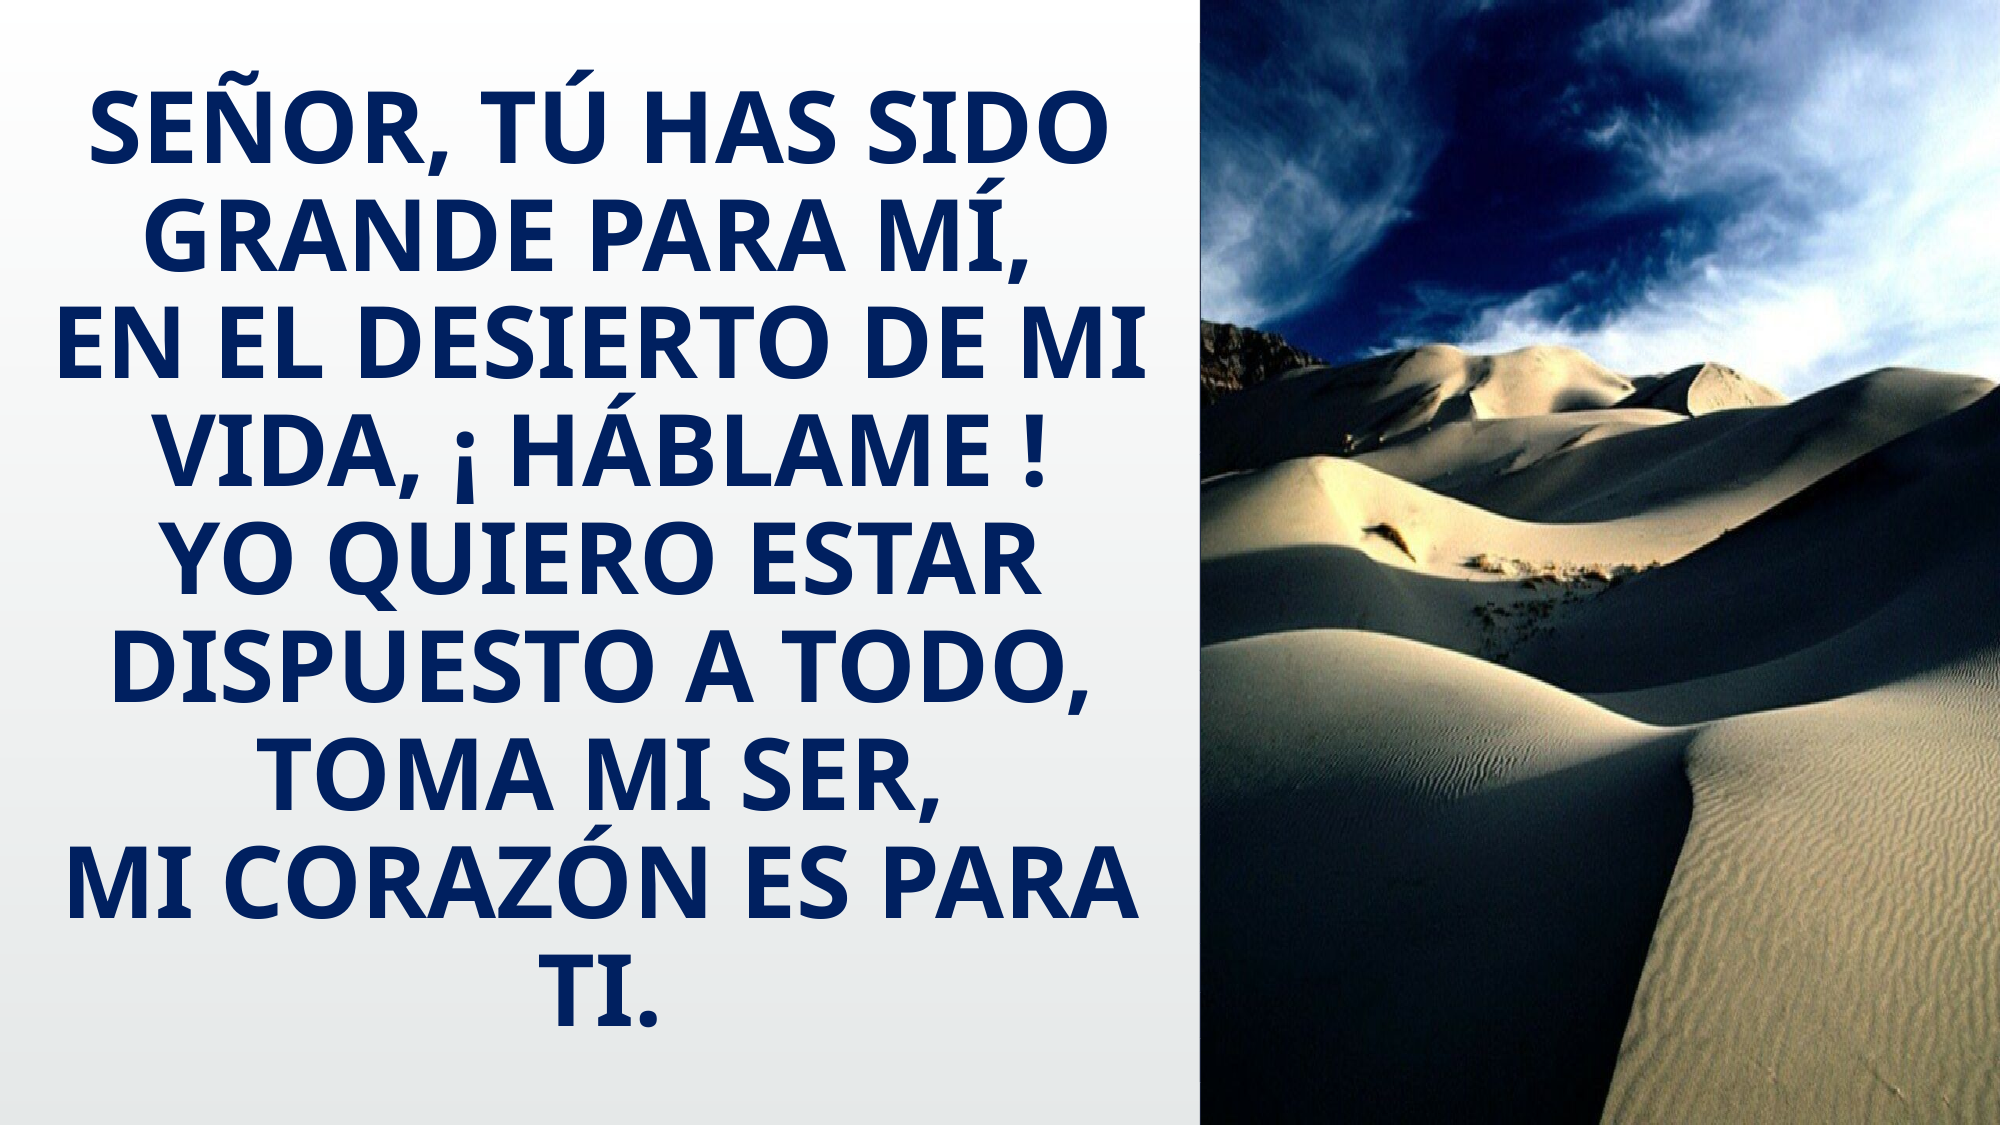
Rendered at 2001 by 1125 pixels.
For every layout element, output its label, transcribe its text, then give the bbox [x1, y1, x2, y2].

title SEÑOR, TÚ HAS SIDO GRANDE PARA MÍ, EN EL DESIERTO DE MI VIDA, ¡ HÁBLAME ! YO QUIERO ESTAR DISPUESTO A TODO, TOMA MI SER, MI CORAZÓN ES PARA TI. [0, 0, 1200, 1125]
picture [1200, 0, 2000, 1125]
